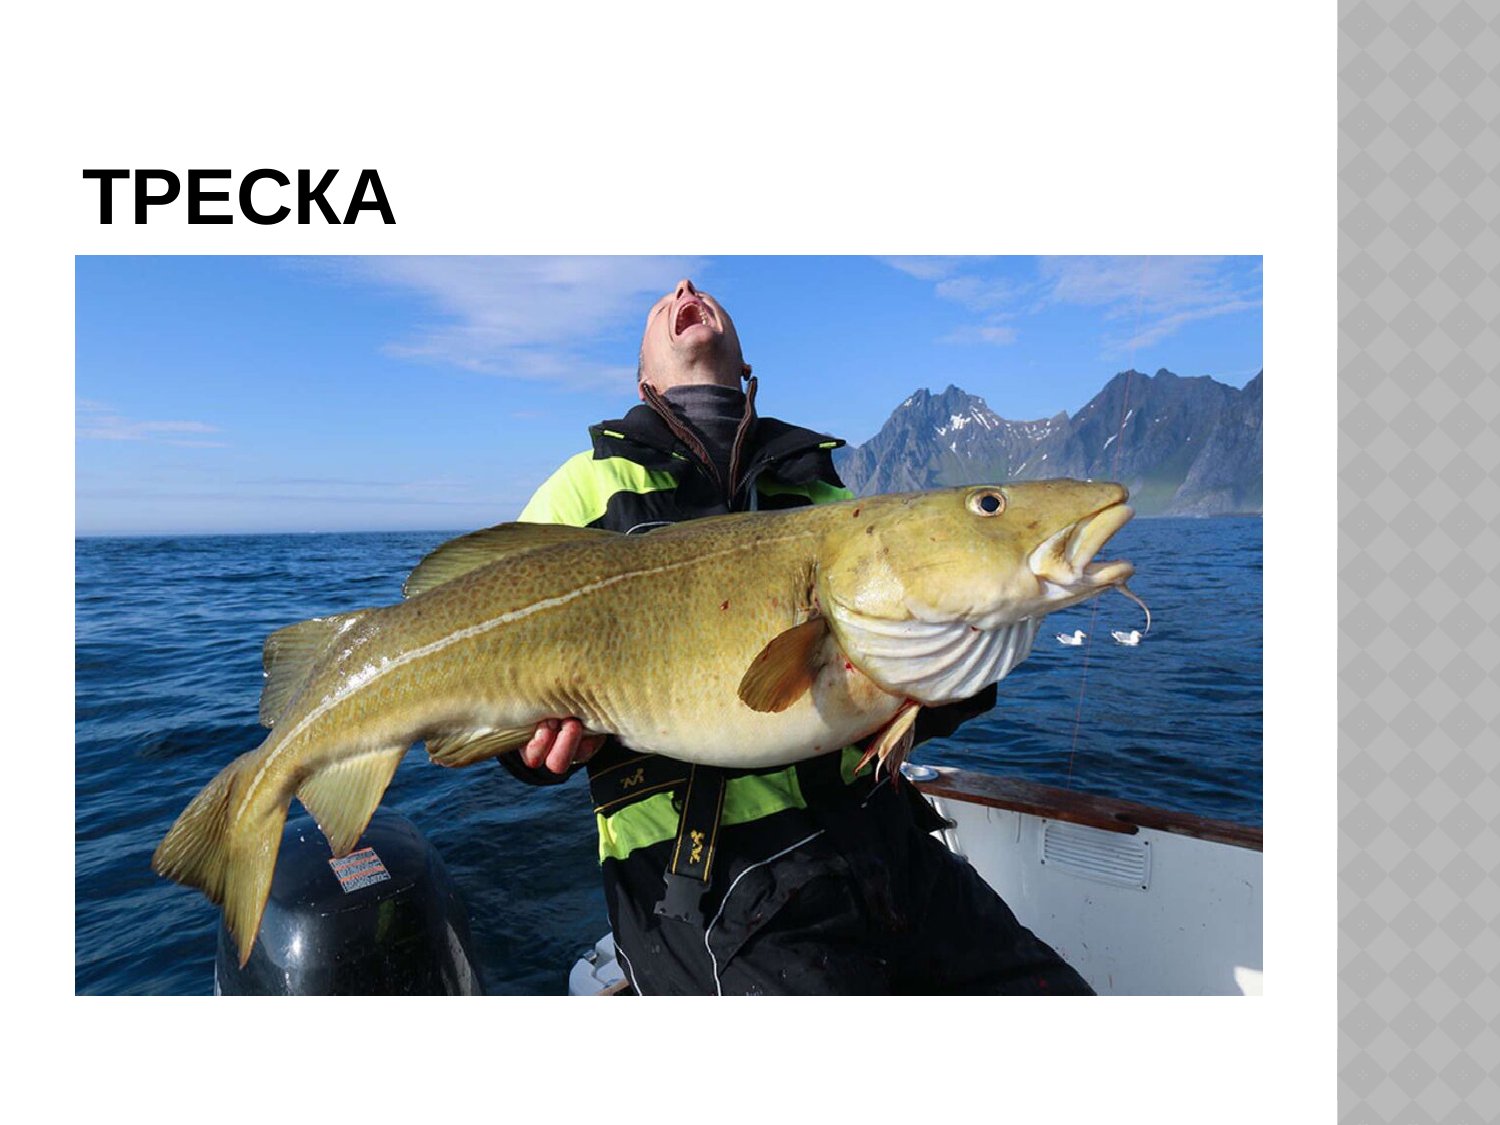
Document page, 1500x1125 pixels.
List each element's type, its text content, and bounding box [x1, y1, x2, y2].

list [74, 254, 1263, 996]
title треска [75, 52, 1263, 240]
